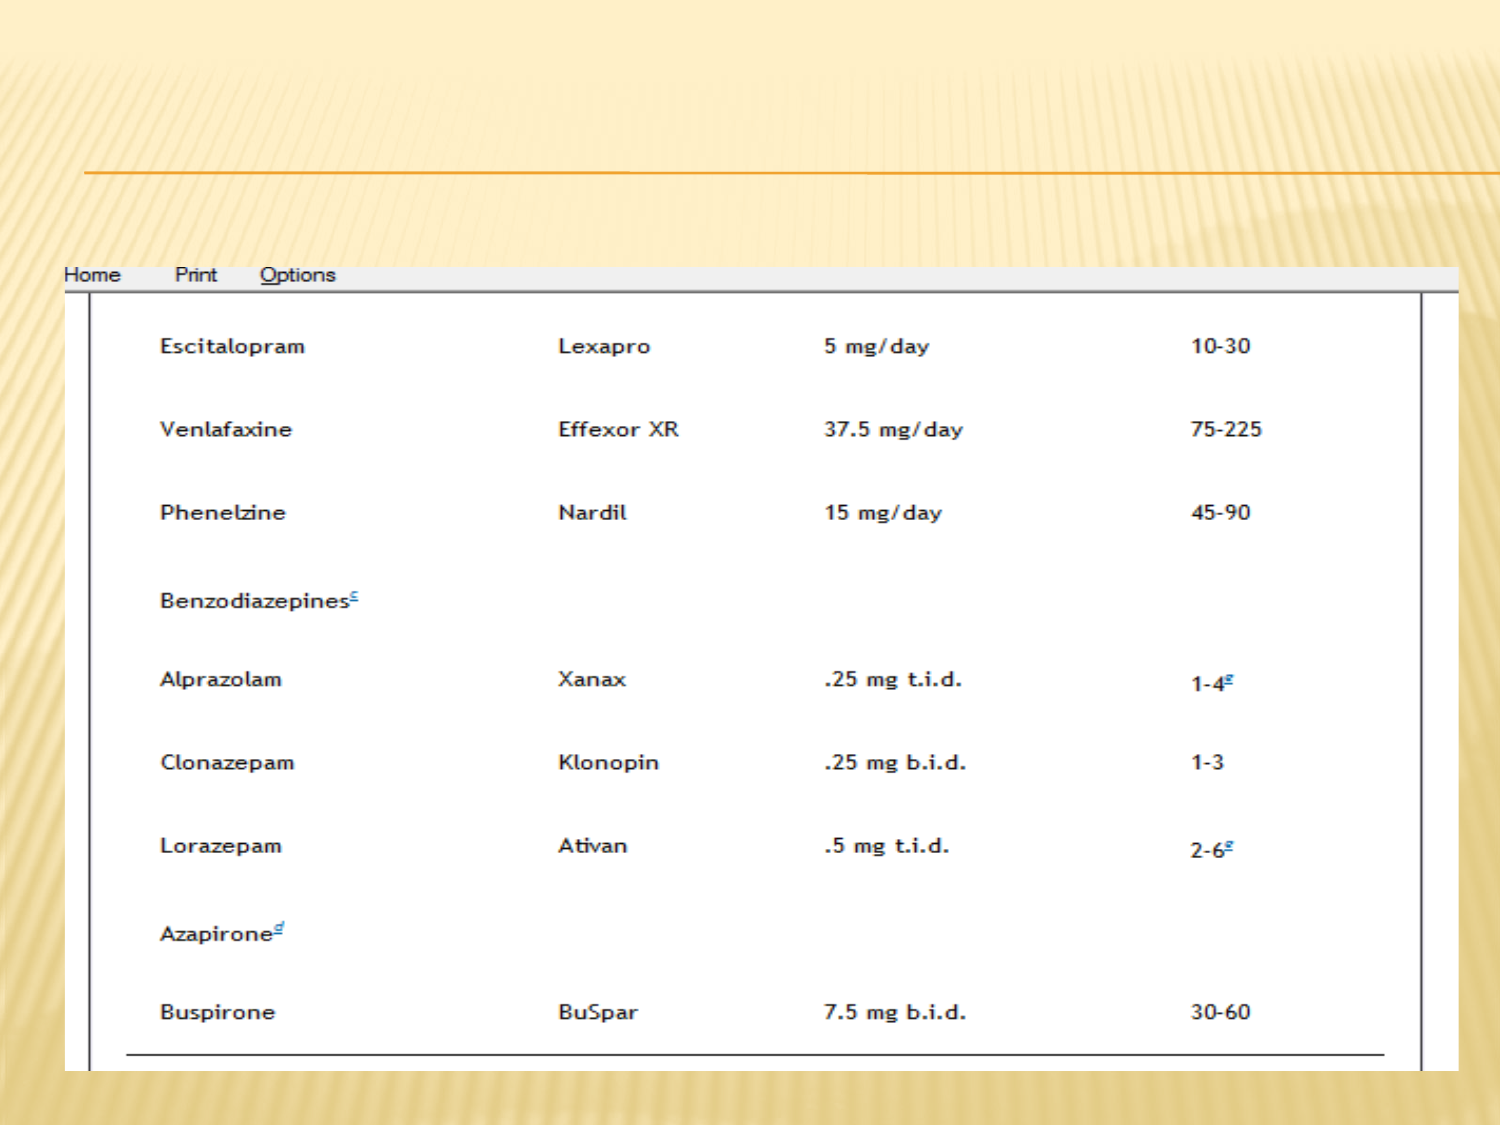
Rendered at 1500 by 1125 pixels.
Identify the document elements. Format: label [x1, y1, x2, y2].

list [64, 266, 1460, 1071]
